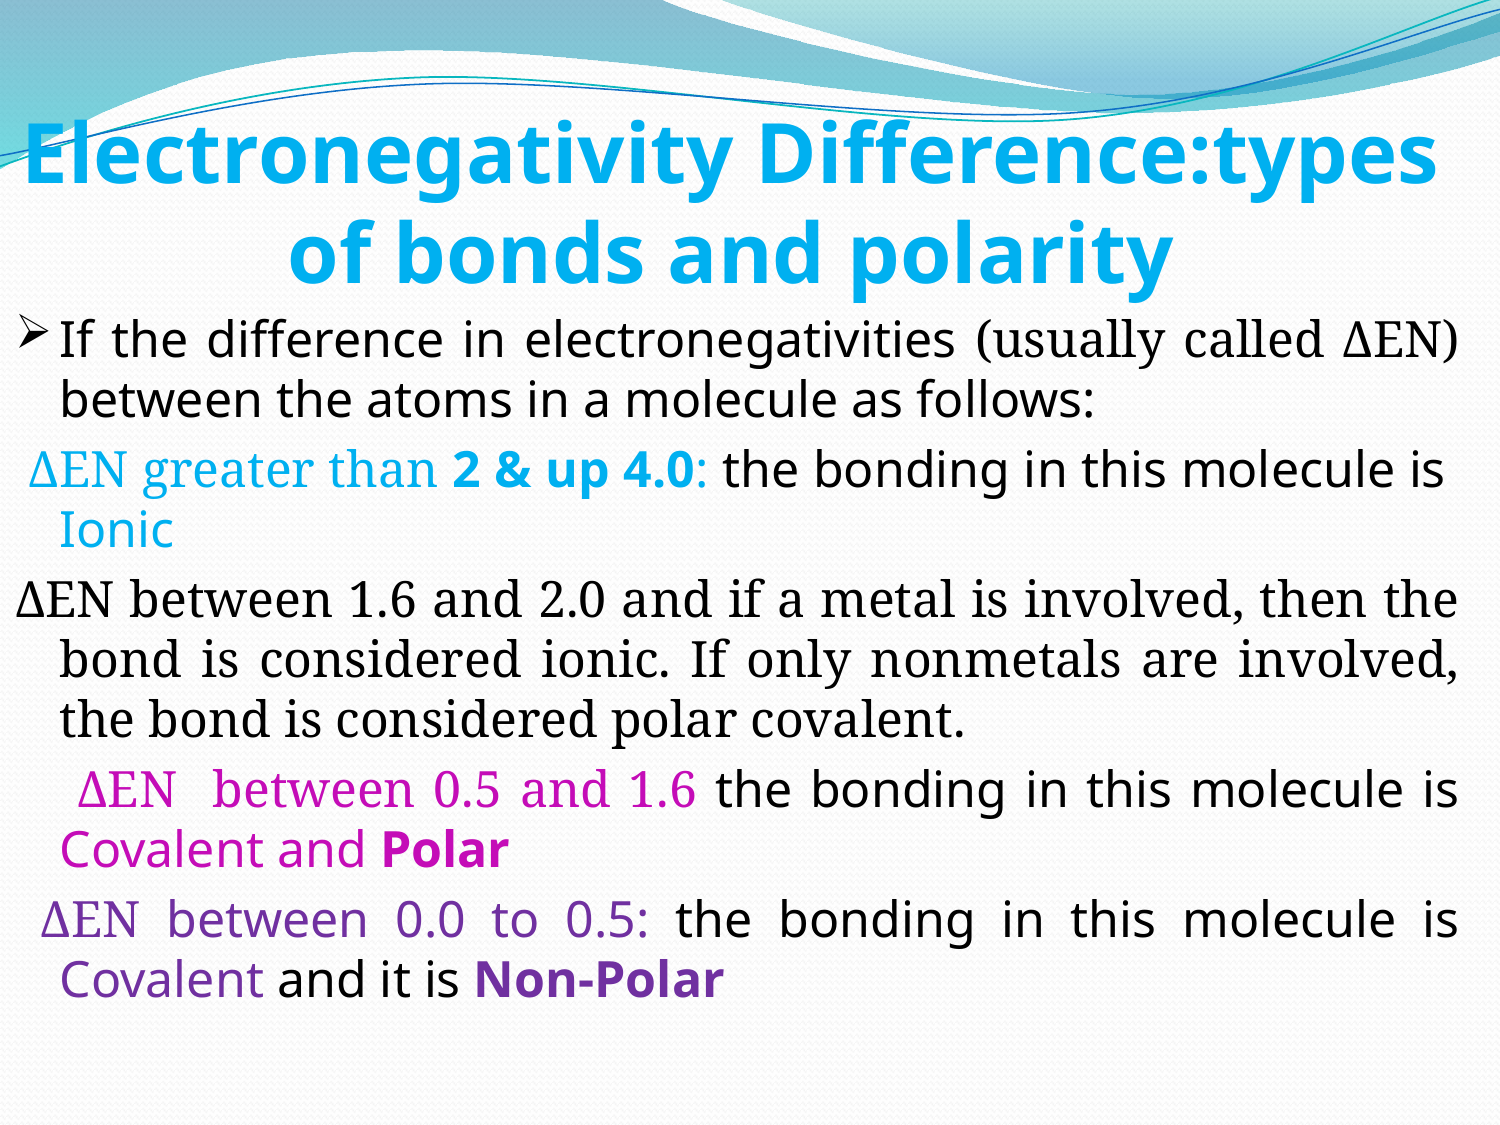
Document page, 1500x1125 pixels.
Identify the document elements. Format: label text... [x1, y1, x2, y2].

title Electronegativity Difference:types of bonds and polarity [0, 112, 1463, 299]
list If the difference in electronegativities (usually called ΔEN) between the atoms in a molecule as follows: ΔEN greater than 2 & up 4.0: the bonding in this molecule is Ionic ΔEN between 1.6 and 2.0 and if a metal is involved, then the bond is considered ionic. If only nonmetals are involved, the bond is considered polar covalent. ΔEN between 0.5 and 1.6 the bonding in this molecule is Covalent and Polar ΔEN between 0.0 to 0.5: the bonding in this molecule is Covalent and it is Non-Polar [0, 299, 1476, 776]
